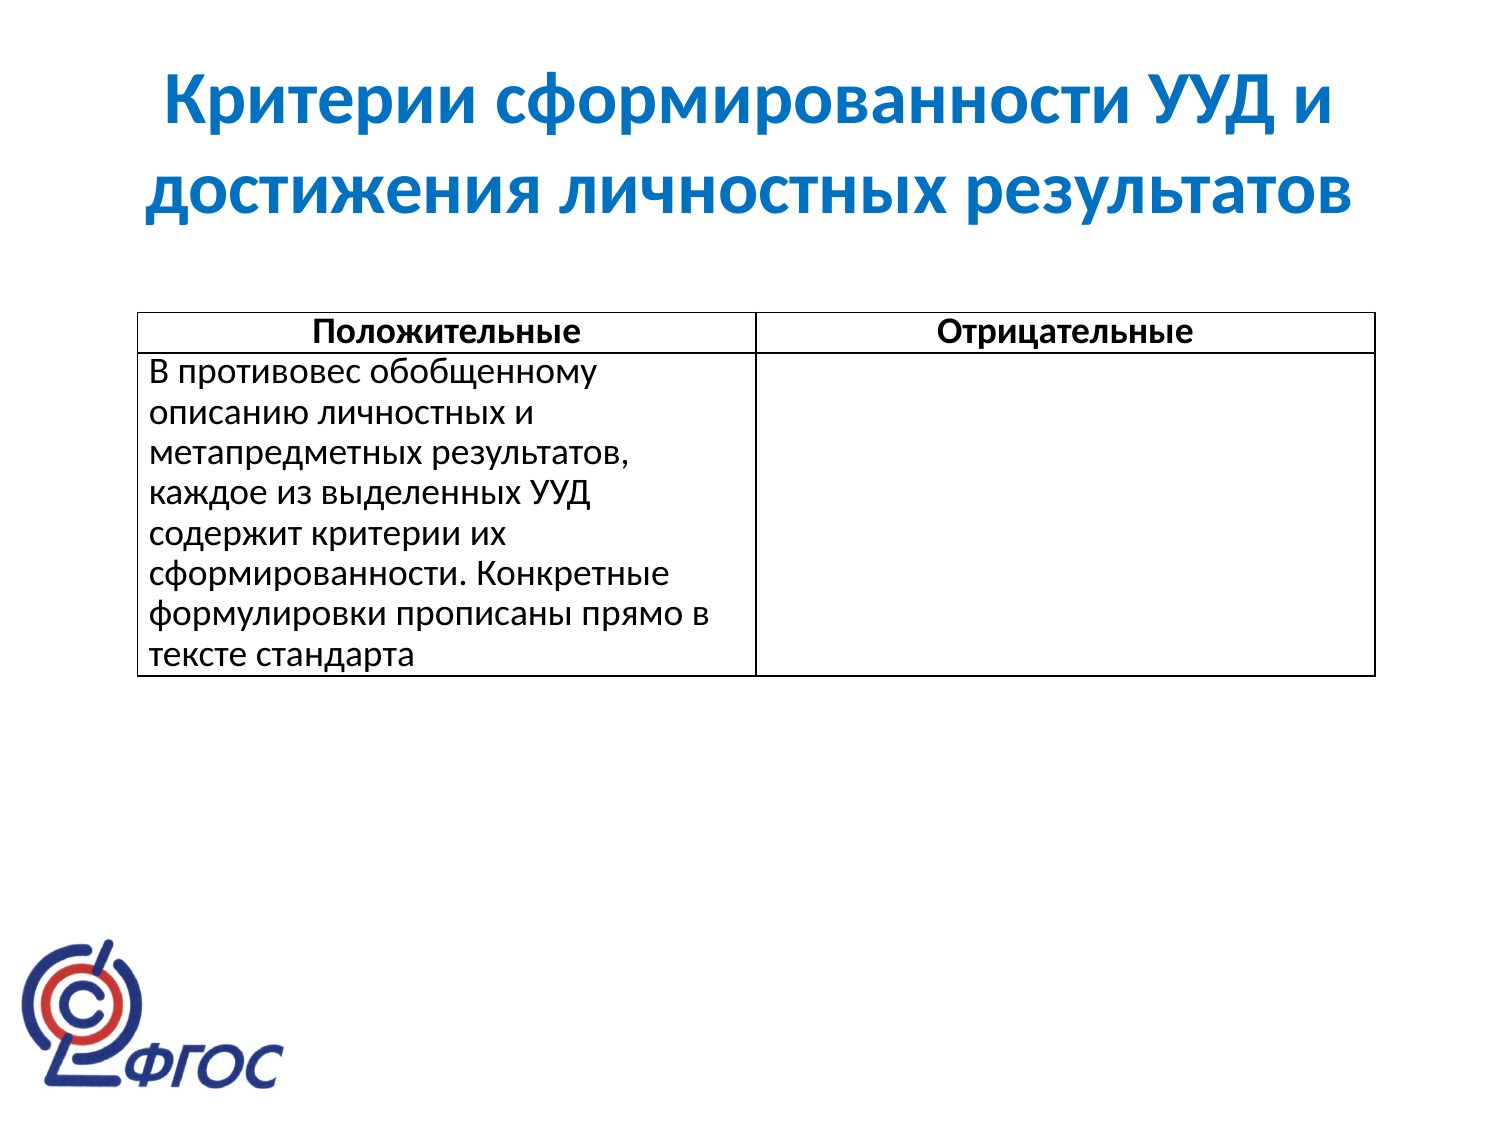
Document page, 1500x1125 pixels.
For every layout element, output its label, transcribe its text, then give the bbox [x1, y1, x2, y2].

table_header Положительные [138, 313, 755, 352]
table_header Отрицательные [757, 313, 1374, 352]
title Критерии сформированности УУД и достижения личностных результатов [75, 45, 1425, 233]
table_cell [757, 354, 1374, 675]
table_cell В противовес обобщенному описанию личностных и метапредметных результатов, каждое из выделенных УУД содержит критерии их сформированности. Конкретные формулировки прописаны прямо в тексте стандарта [138, 354, 755, 675]
picture [0, 921, 301, 1125]
